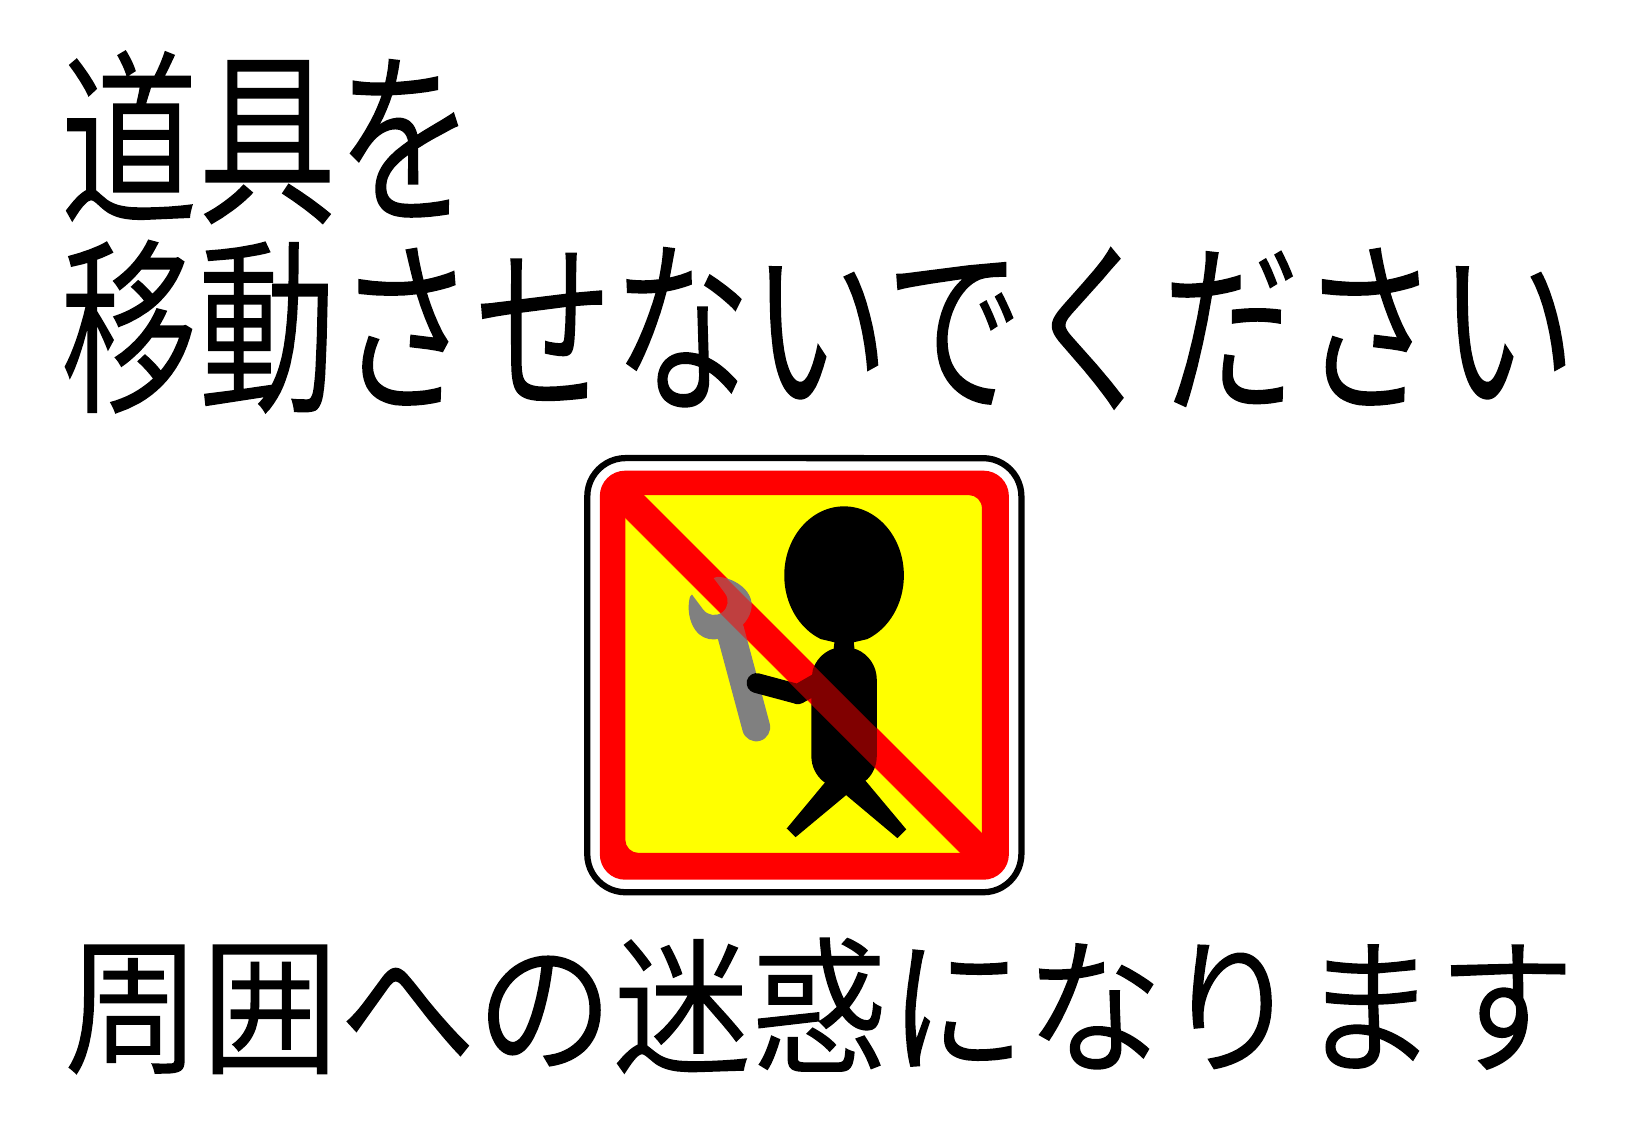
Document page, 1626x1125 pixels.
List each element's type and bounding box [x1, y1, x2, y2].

text_box [587, 457, 1022, 893]
